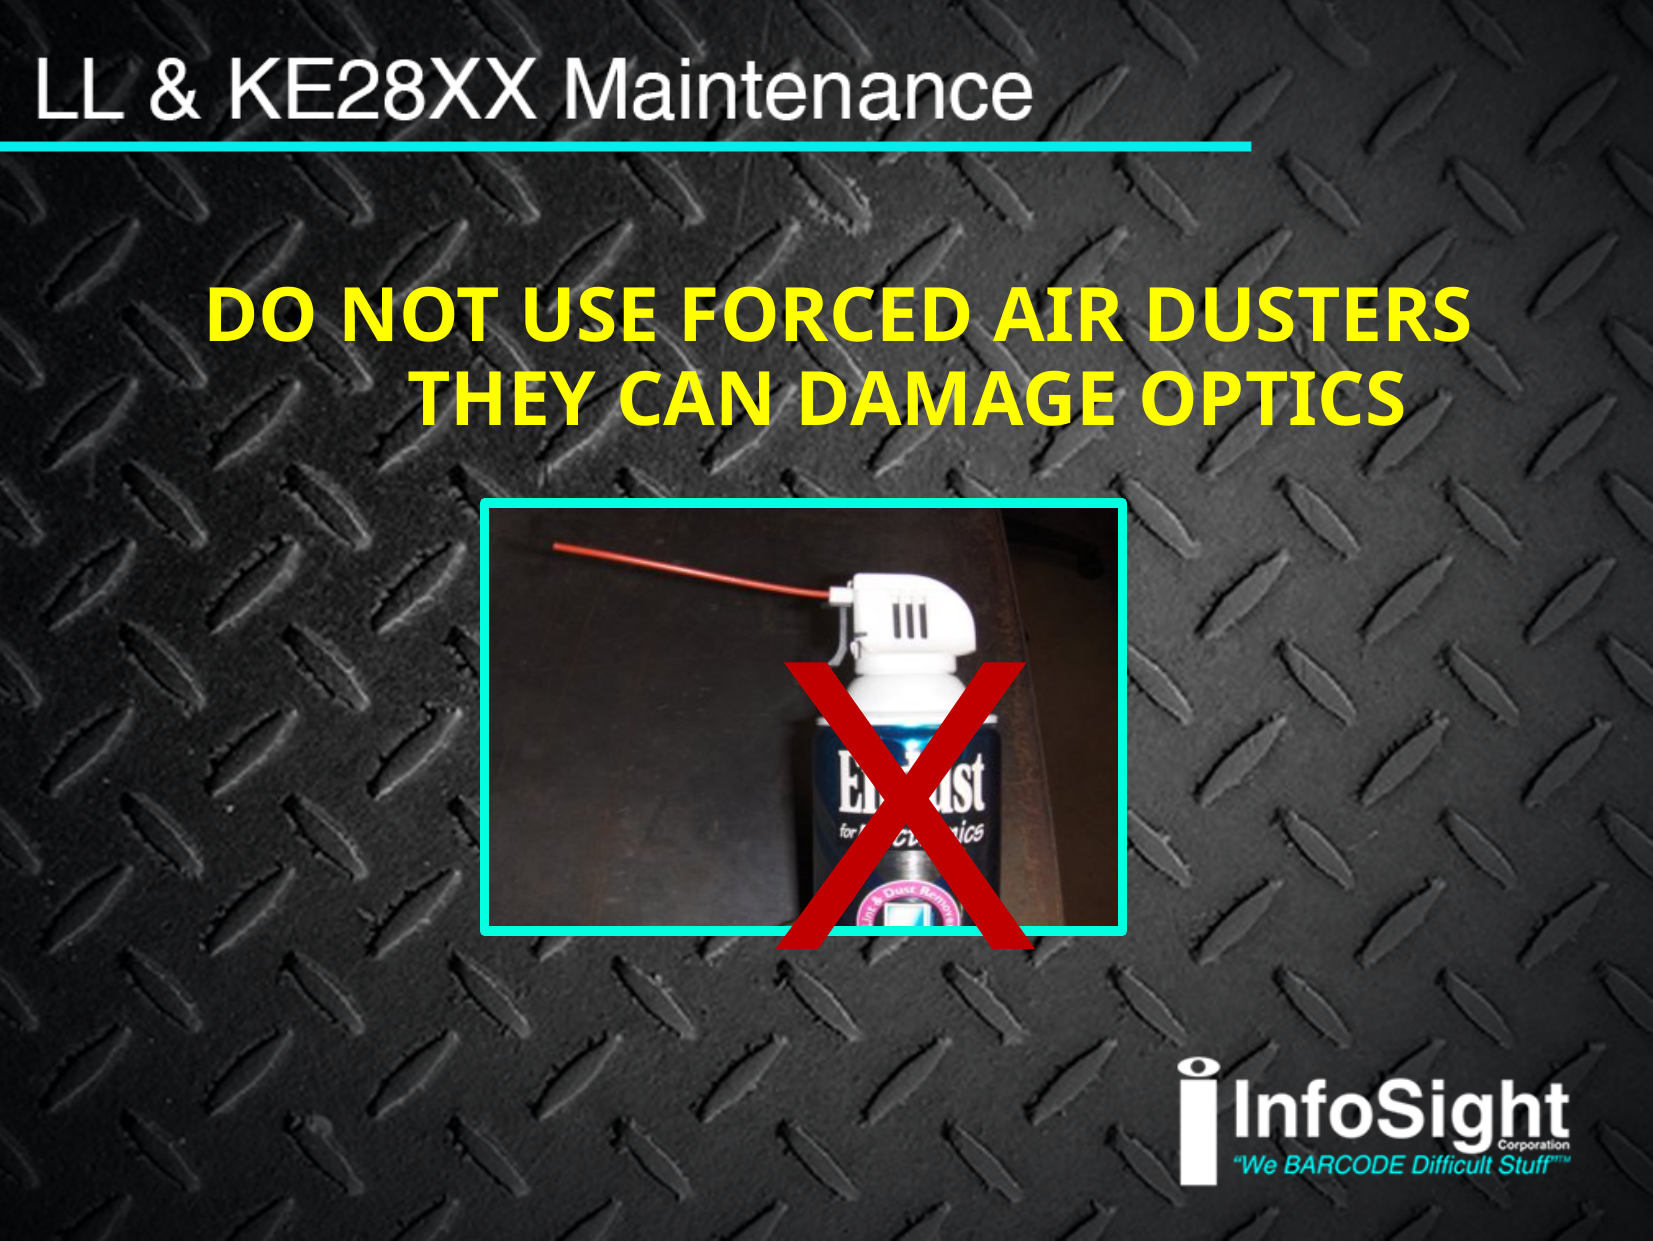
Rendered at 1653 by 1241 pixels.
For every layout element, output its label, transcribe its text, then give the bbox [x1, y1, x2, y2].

text_box DO NOT USE FORCED AIR DUSTERS THEY CAN DAMAGE OPTICS [88, 262, 1589, 446]
text_box X [751, 934, 1119, 1051]
picture [0, 0, 1653, 1241]
